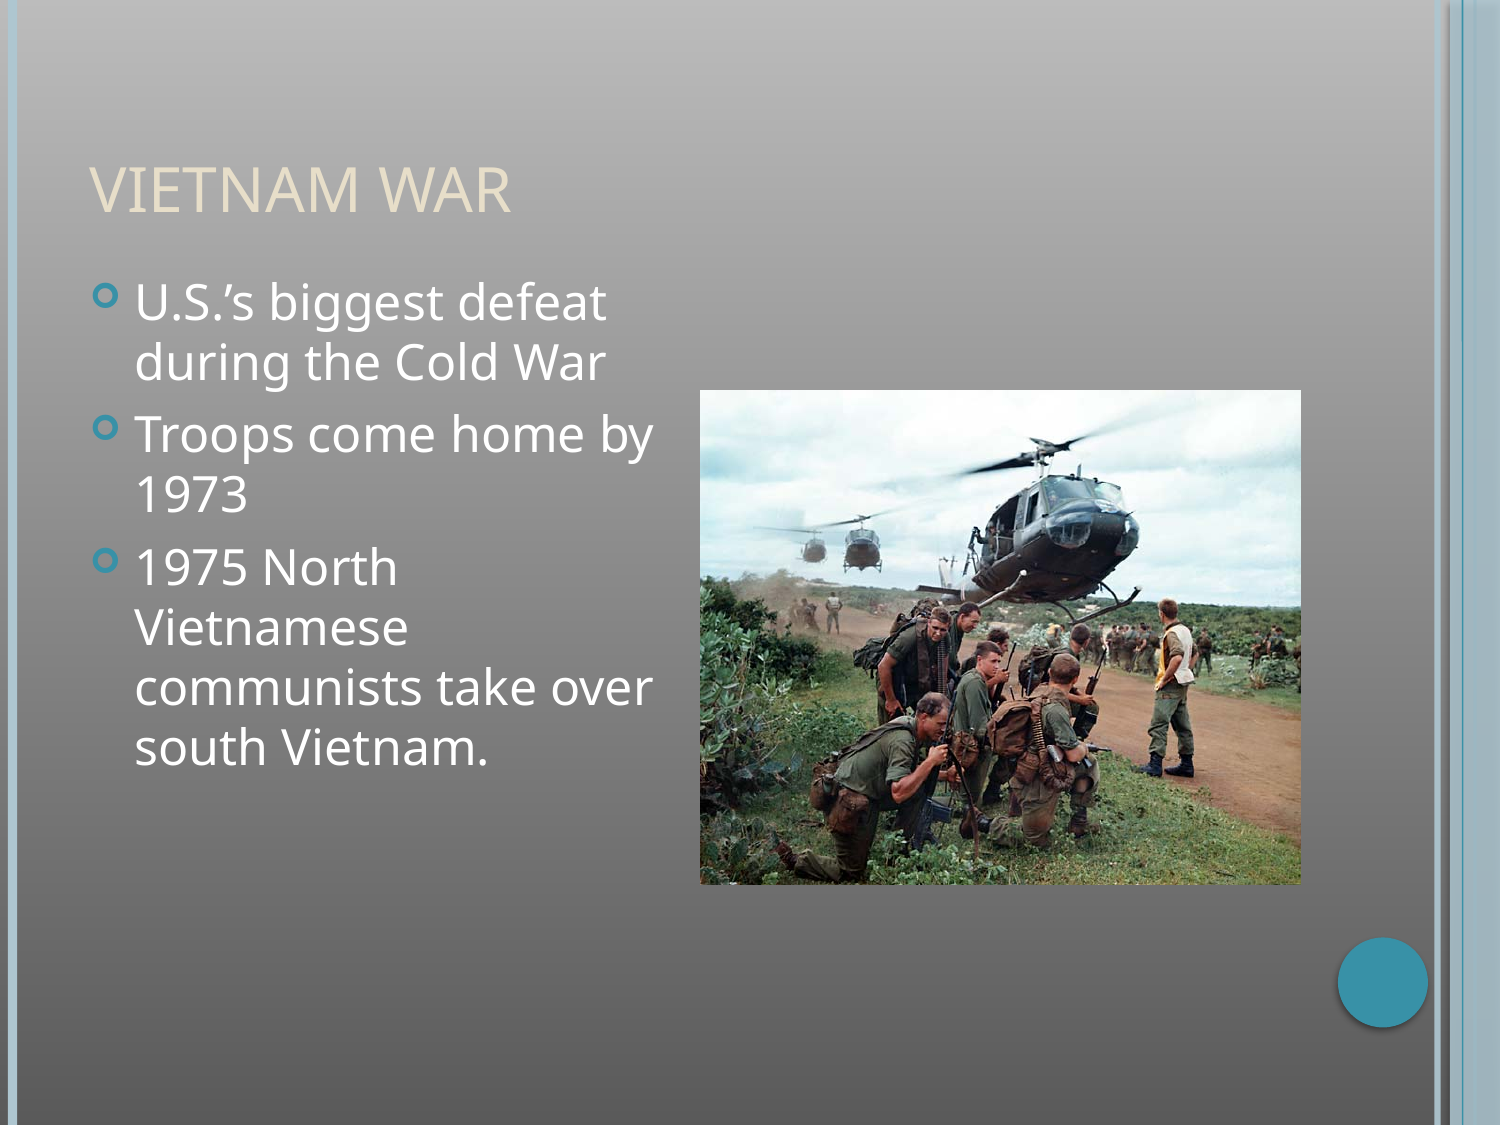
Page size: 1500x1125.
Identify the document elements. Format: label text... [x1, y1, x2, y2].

list U.S.’s biggest defeat during the Cold War Troops come home by 1973 1975 North Vietnamese communists take over south Vietnam. [75, 262, 675, 1013]
title Vietnam War [75, 45, 1300, 233]
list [700, 390, 1301, 885]
